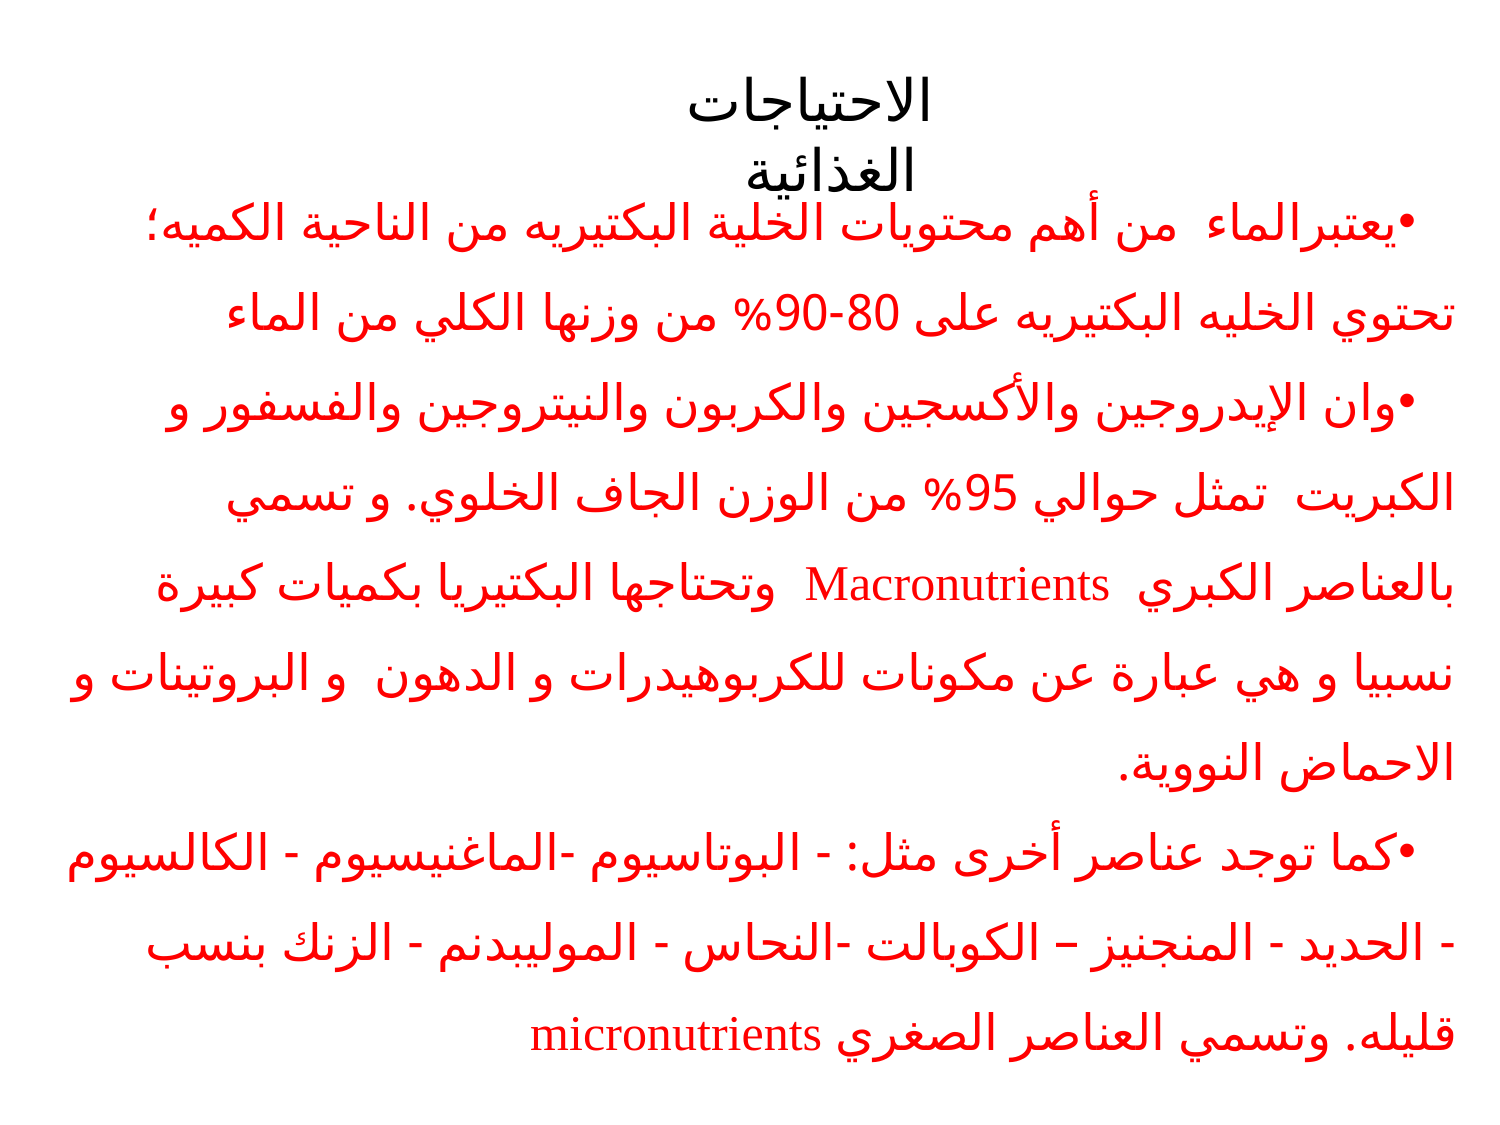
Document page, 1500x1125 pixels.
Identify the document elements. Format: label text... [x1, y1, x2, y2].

text_box يعتبرالماء من أهم محتويات الخلية البكتيريه من الناحية الكميه؛ تحتوي الخليه البكتيريه على 80-90% من وزنها الكلي من الماء وان الإيدروجين والأكسجين والكربون والنيتروجين والفسفور و الكبريت تمثل حوالي 95% من الوزن الجاف الخلوي. و تسمي بالعناصر الكبري Macronutrients وتحتاجها البكتيريا بكميات كبيرة نسبيا و هي عبارة عن مكونات للكربوهيدرات و الدهون و البروتينات و الاحماض النووية. كما توجد عناصر أخرى مثل: - البوتاسيوم -الماغنيسيوم - الكالسيوم - الحديد - المنجنيز – الكوبالت -النحاس - الموليبدنم - الزنك بنسب قليله. وتسمي العناصر الصغري micronutrients [46, 152, 1472, 1068]
text_box الاحتياجات الغذائية [598, 55, 1064, 141]
